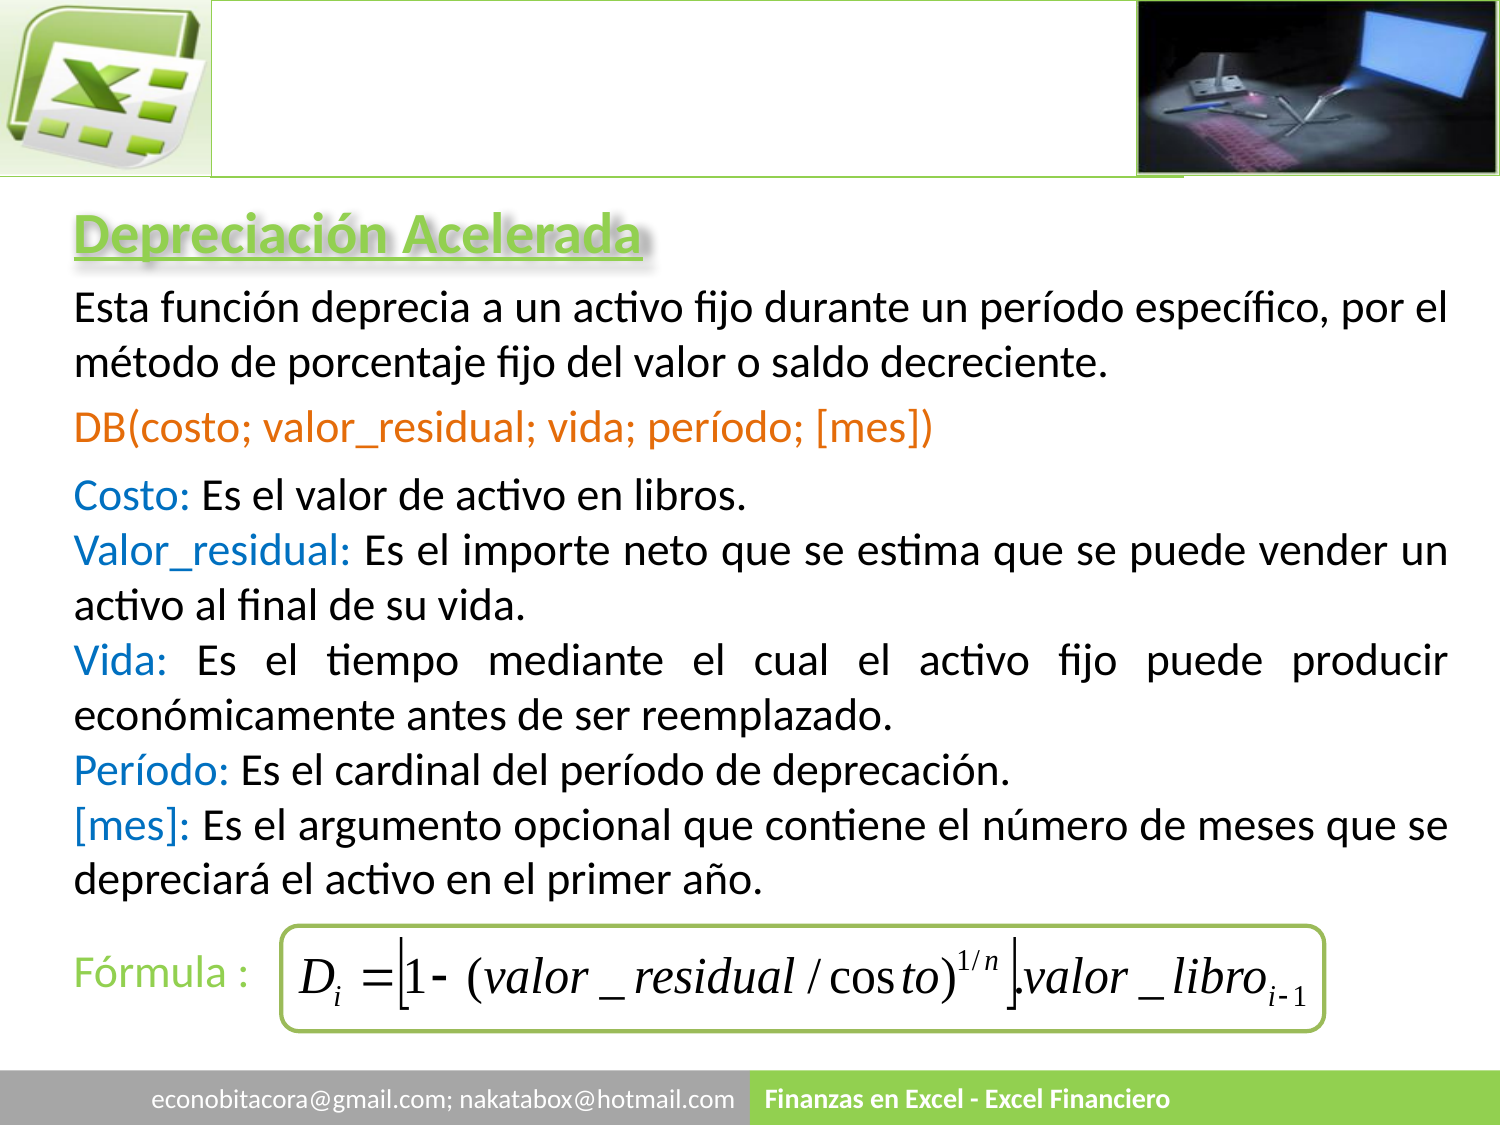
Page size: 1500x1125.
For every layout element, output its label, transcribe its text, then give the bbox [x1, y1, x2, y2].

text_box Finanzas en Excel - Excel Financiero [749, 1070, 1500, 1125]
picture [0, 0, 212, 177]
text_box Esta función deprecia a un activo fijo durante un período específico, por el método de porcentaje fijo del valor o saldo decreciente. DB(costo; valor_residual; vida; período; [mes]) Costo: Es el valor de activo en libros. Valor_residual: Es el importe neto que se estima que se puede vender un activo al final de su vida. Vida: Es el tiempo mediante el cual el activo fijo puede producir económicamente antes de ser reemplazado. Período: Es el cardinal del período de deprecación. [mes]: Es el argumento opcional que contiene el número de meses que se depreciará el activo en el primer año. Fórmula : [58, 269, 1465, 1055]
text_box [212, 0, 1134, 178]
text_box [289, 937, 1316, 1020]
subtitle Depreciación Acelerada [58, 187, 668, 269]
picture [1136, 0, 1500, 177]
text_box econobitacora@gmail.com; nakatabox@hotmail.com [0, 1070, 749, 1125]
text_box [279, 923, 1327, 1034]
